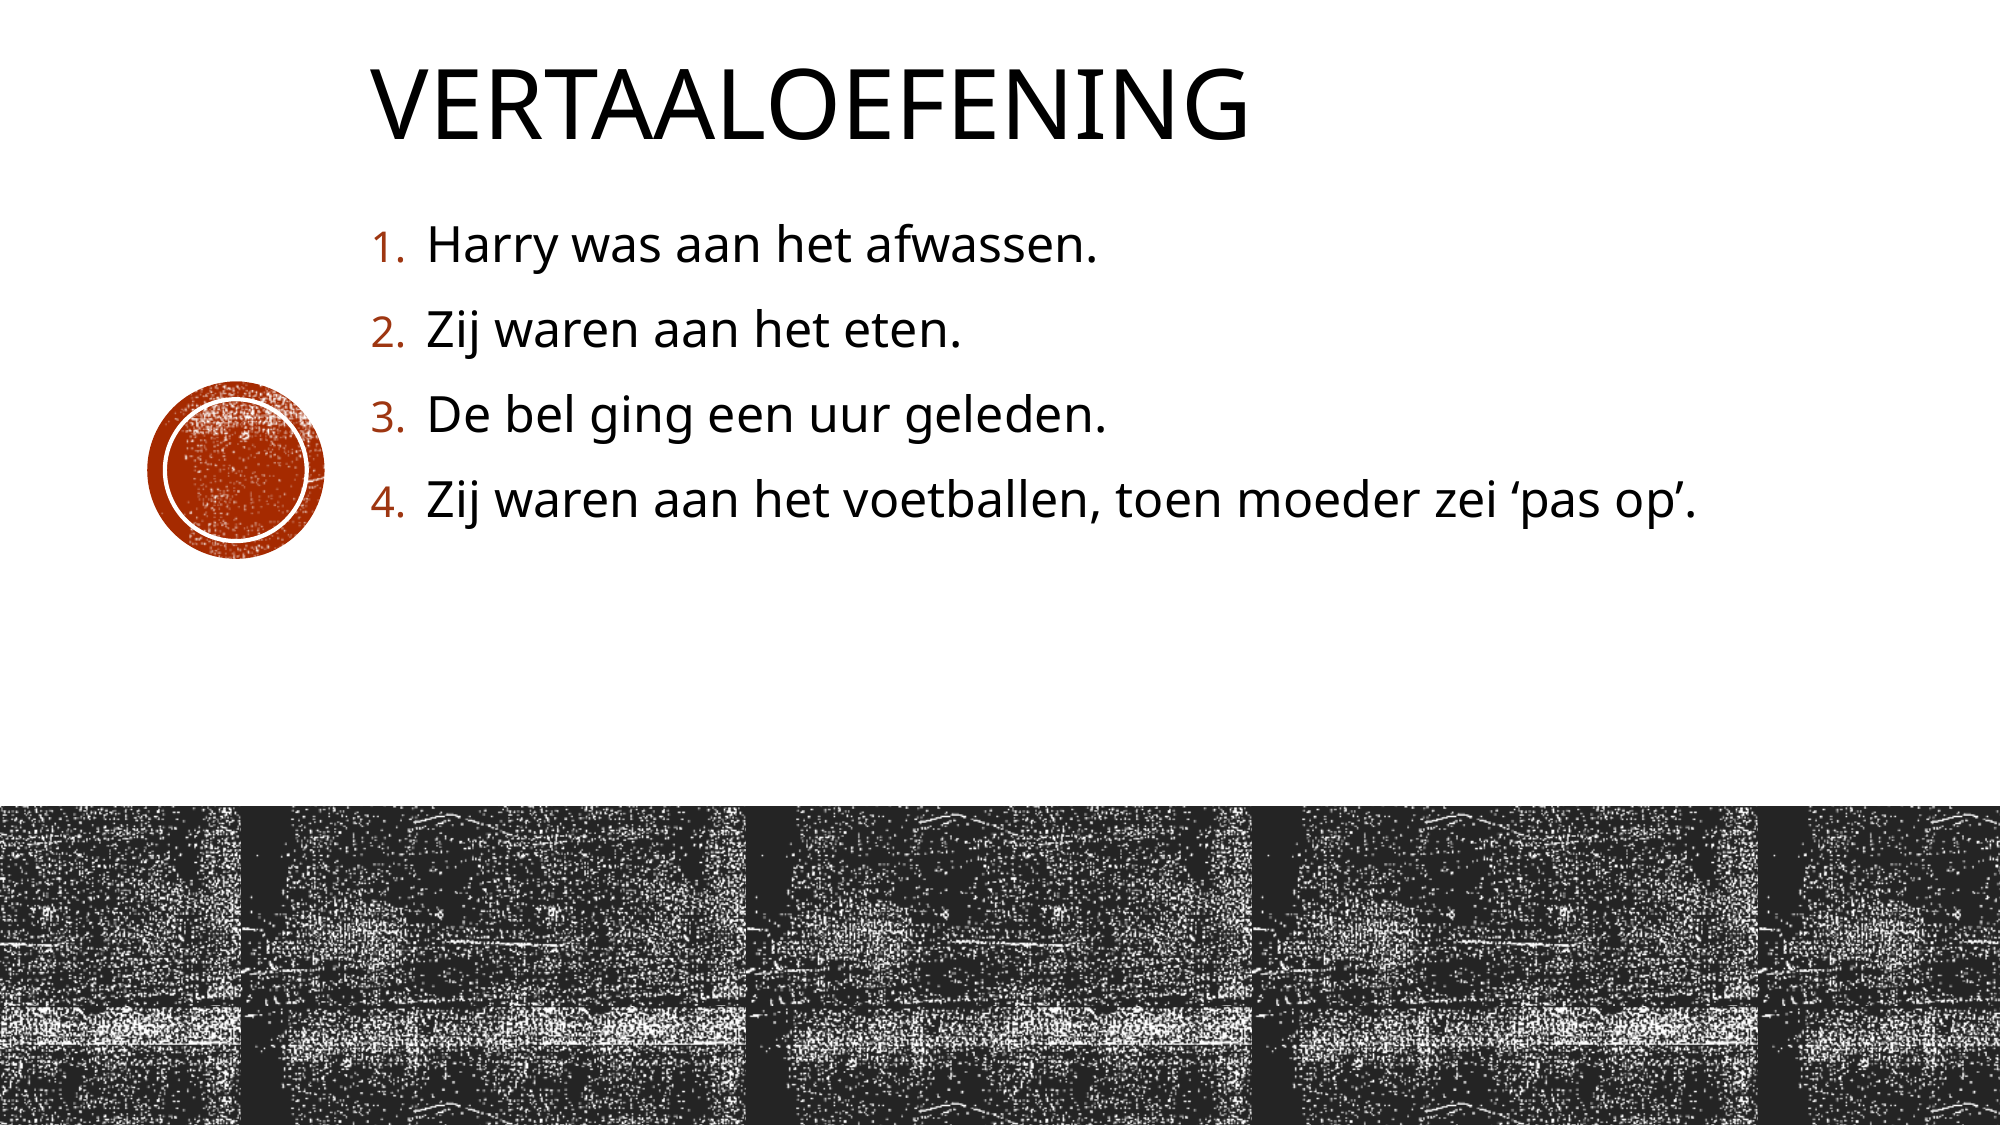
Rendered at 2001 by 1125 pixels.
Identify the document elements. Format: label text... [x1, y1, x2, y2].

title VertaalOefening [355, 56, 1841, 166]
list Harry was aan het afwassen. Zij waren aan het eten. De bel ging een uur geleden. Zij waren aan het voetballen, toen moeder zei ‘pas op’. [355, 204, 1841, 772]
